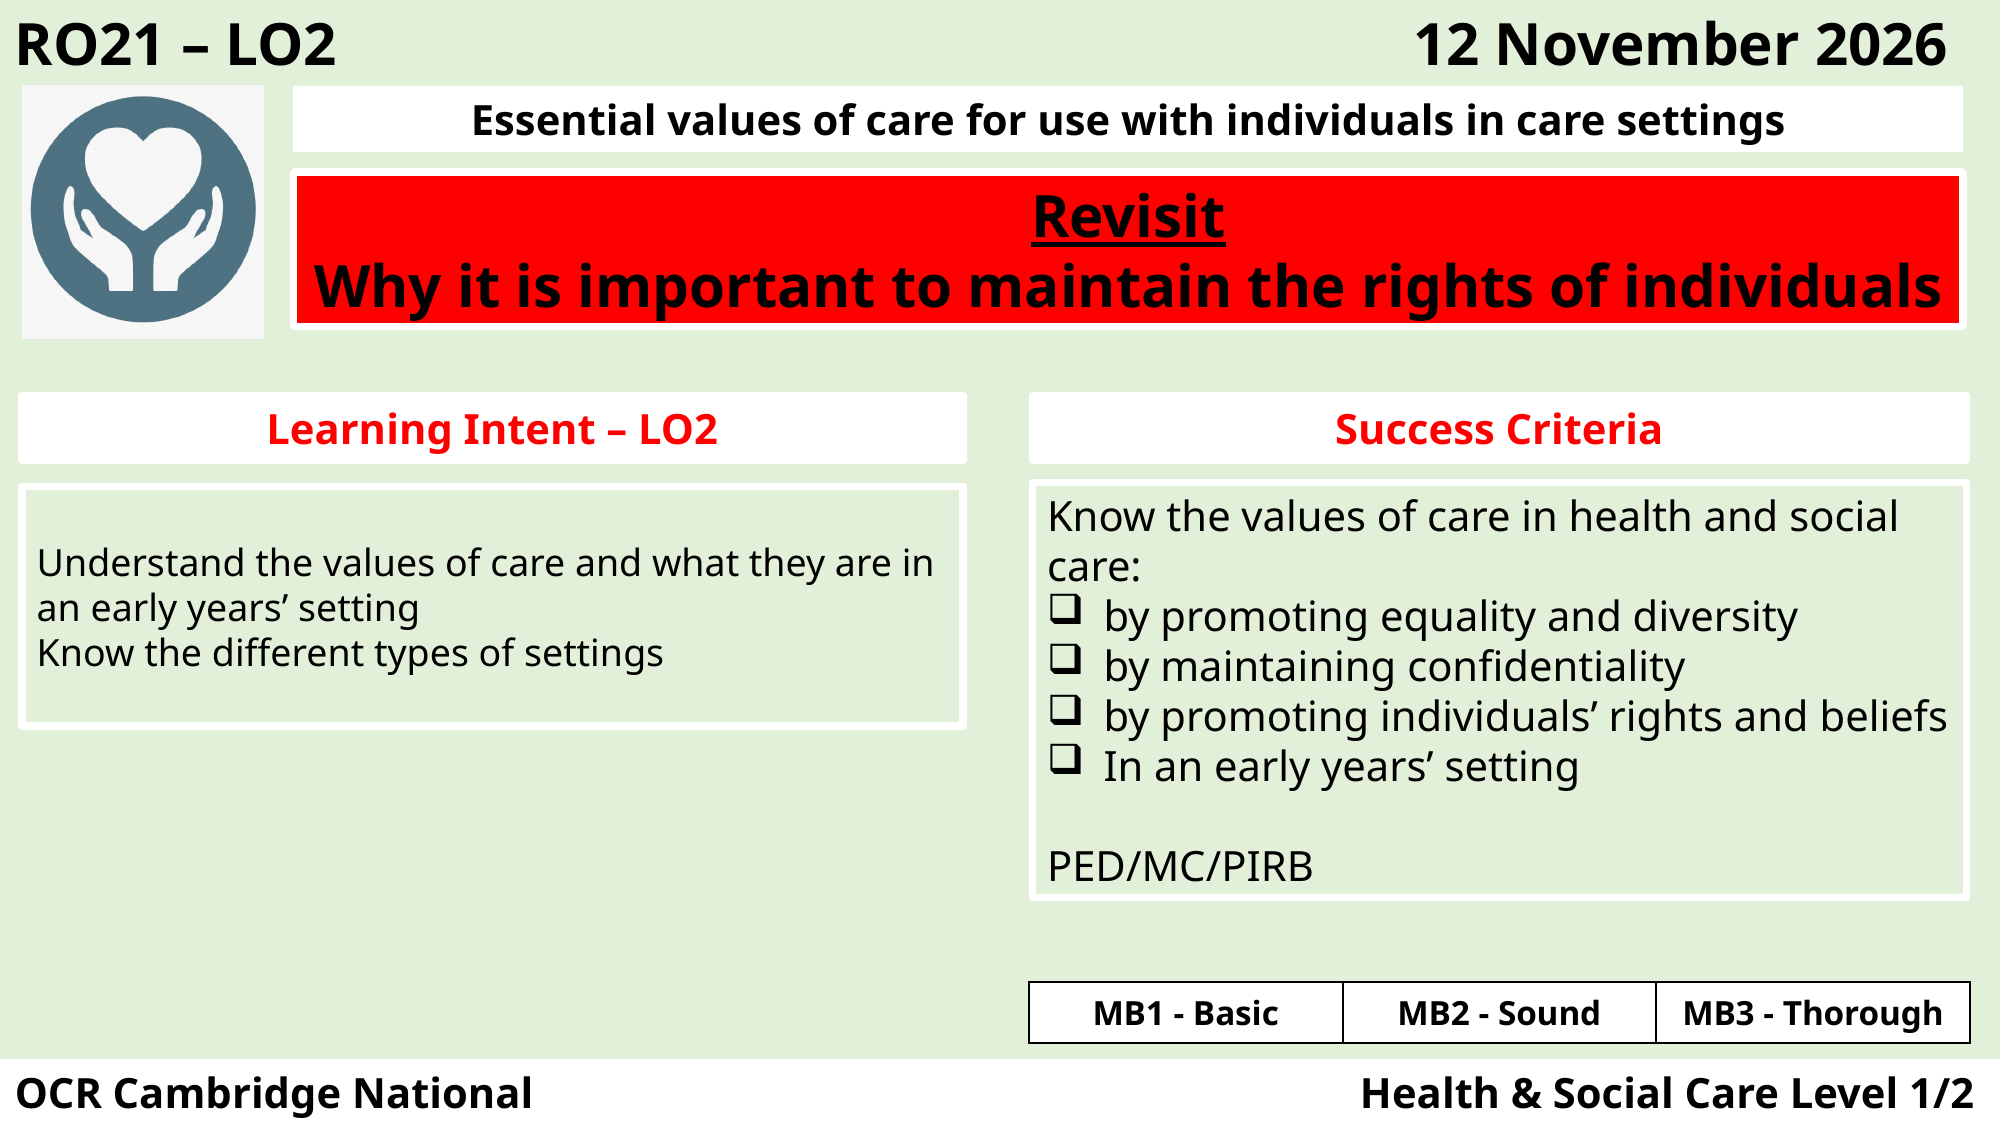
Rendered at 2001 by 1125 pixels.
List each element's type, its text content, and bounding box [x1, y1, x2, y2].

table_header MB1 - Basic [1030, 983, 1342, 1042]
picture [22, 85, 264, 339]
text_box Essential values of care for use with individuals in care settings [293, 86, 1963, 152]
text_box Understand the values of care and what they are in an early years’ setting Know the different types of settings [21, 486, 964, 726]
text_box Revisit Why it is important to maintain the rights of individuals [293, 171, 1963, 327]
text_box Success Criteria [1032, 395, 1967, 461]
text_box Know the values of care in health and social care: by promoting equality and diversity by maintaining confidentiality by promoting individuals’ rights and beliefs In an early years’ setting PED/MC/PIRB [1032, 482, 1967, 898]
table_header MB2 - Sound [1344, 983, 1655, 1042]
text_box Learning Intent – LO2 [21, 395, 964, 461]
text_box 17 September 2020 [1205, 0, 1964, 94]
table_header MB3 - Thorough [1657, 983, 1969, 1042]
text_box OCR Cambridge National [0, 1059, 873, 1125]
text_box Health & Social Care Level 1/2 [873, 1059, 2000, 1125]
text_box RO21 – LO2 [0, 0, 398, 85]
